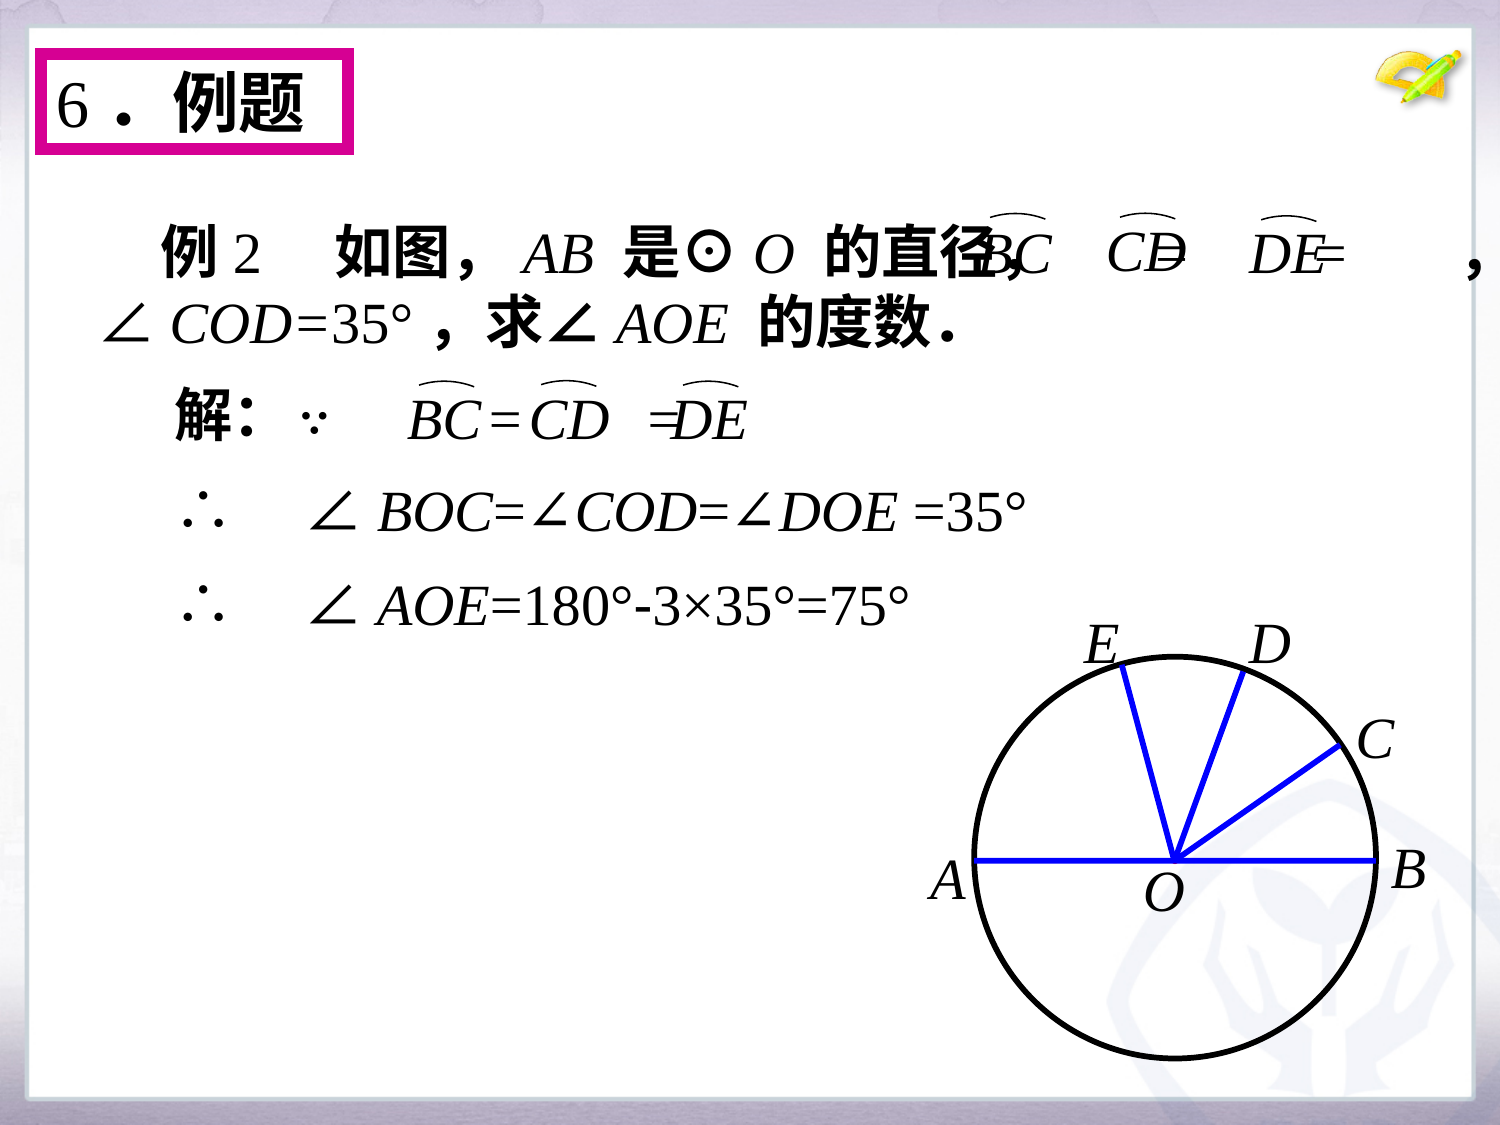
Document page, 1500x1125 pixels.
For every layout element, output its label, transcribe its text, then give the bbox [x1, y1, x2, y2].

text_box 6．例题 [41, 53, 349, 149]
text_box ∴ ∠AOE=180°-3×35°=75° [159, 560, 1164, 645]
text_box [1234, 207, 1388, 299]
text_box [915, 597, 1471, 1059]
text_box 解： [159, 371, 284, 456]
text_box 例2 如图，AB 是⊙O 的直径， = = ， ∠COD=35°，求∠AOE 的度数． [29, 207, 1500, 363]
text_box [1090, 205, 1245, 297]
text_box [962, 207, 1117, 297]
picture [0, 0, 1500, 1125]
text_box ∴ ∠BOC=∠COD=∠DOE =35° [159, 465, 1164, 551]
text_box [282, 373, 842, 529]
